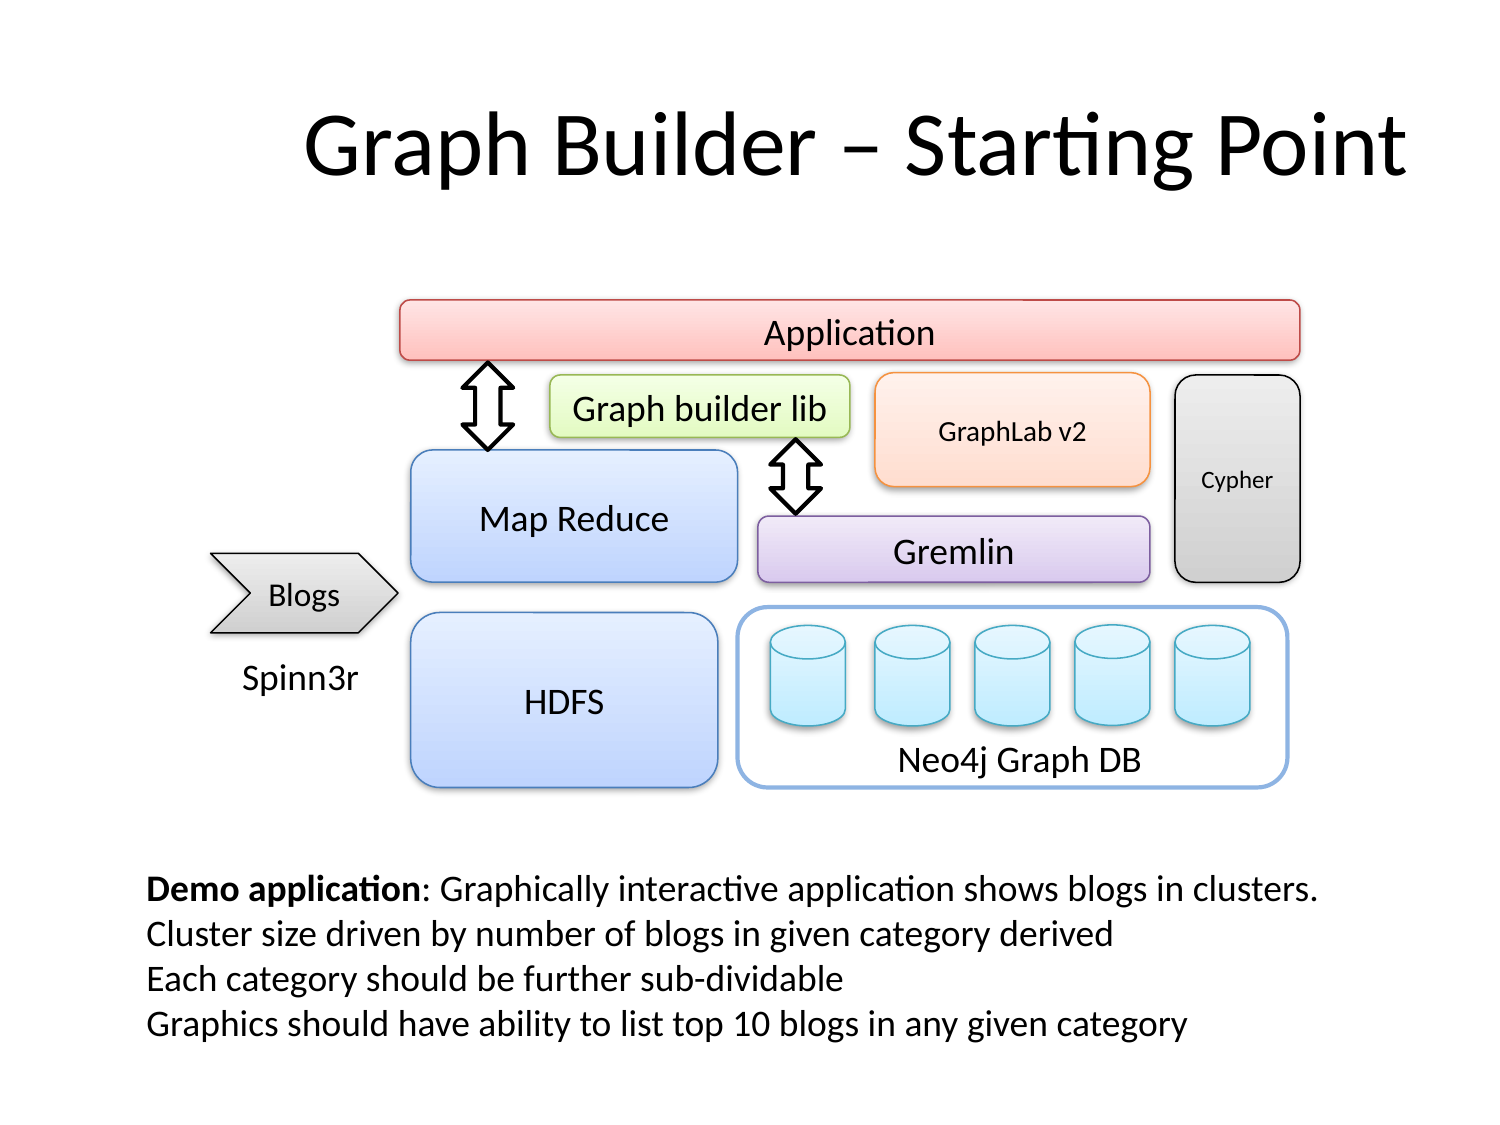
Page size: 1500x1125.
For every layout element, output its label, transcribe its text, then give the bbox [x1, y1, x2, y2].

text_box [460, 360, 516, 453]
text_box Demo application: Graphically interactive application shows blogs in clusters. Cluster size driven by number of blogs in given category derived Each category should be further sub-dividable Graphics should have ability to list top 10 blogs in any given category [131, 856, 1344, 1052]
text_box Spinn3r [227, 645, 374, 706]
text_box HDFS [409, 611, 719, 789]
text_box Graph builder lib [549, 374, 851, 439]
text_box Cypher [1174, 374, 1301, 584]
text_box Application [399, 299, 1301, 361]
text_box [768, 437, 823, 516]
text_box Map Reduce [409, 449, 739, 583]
text_box Gremlin [757, 515, 1151, 584]
text_box GraphLab v2 [874, 371, 1151, 488]
text_box Blogs [209, 552, 399, 634]
text_box [735, 604, 1290, 790]
title Graph Builder – Starting Point [75, 45, 1425, 233]
text_box Neo4j Graph DB [882, 728, 1158, 788]
